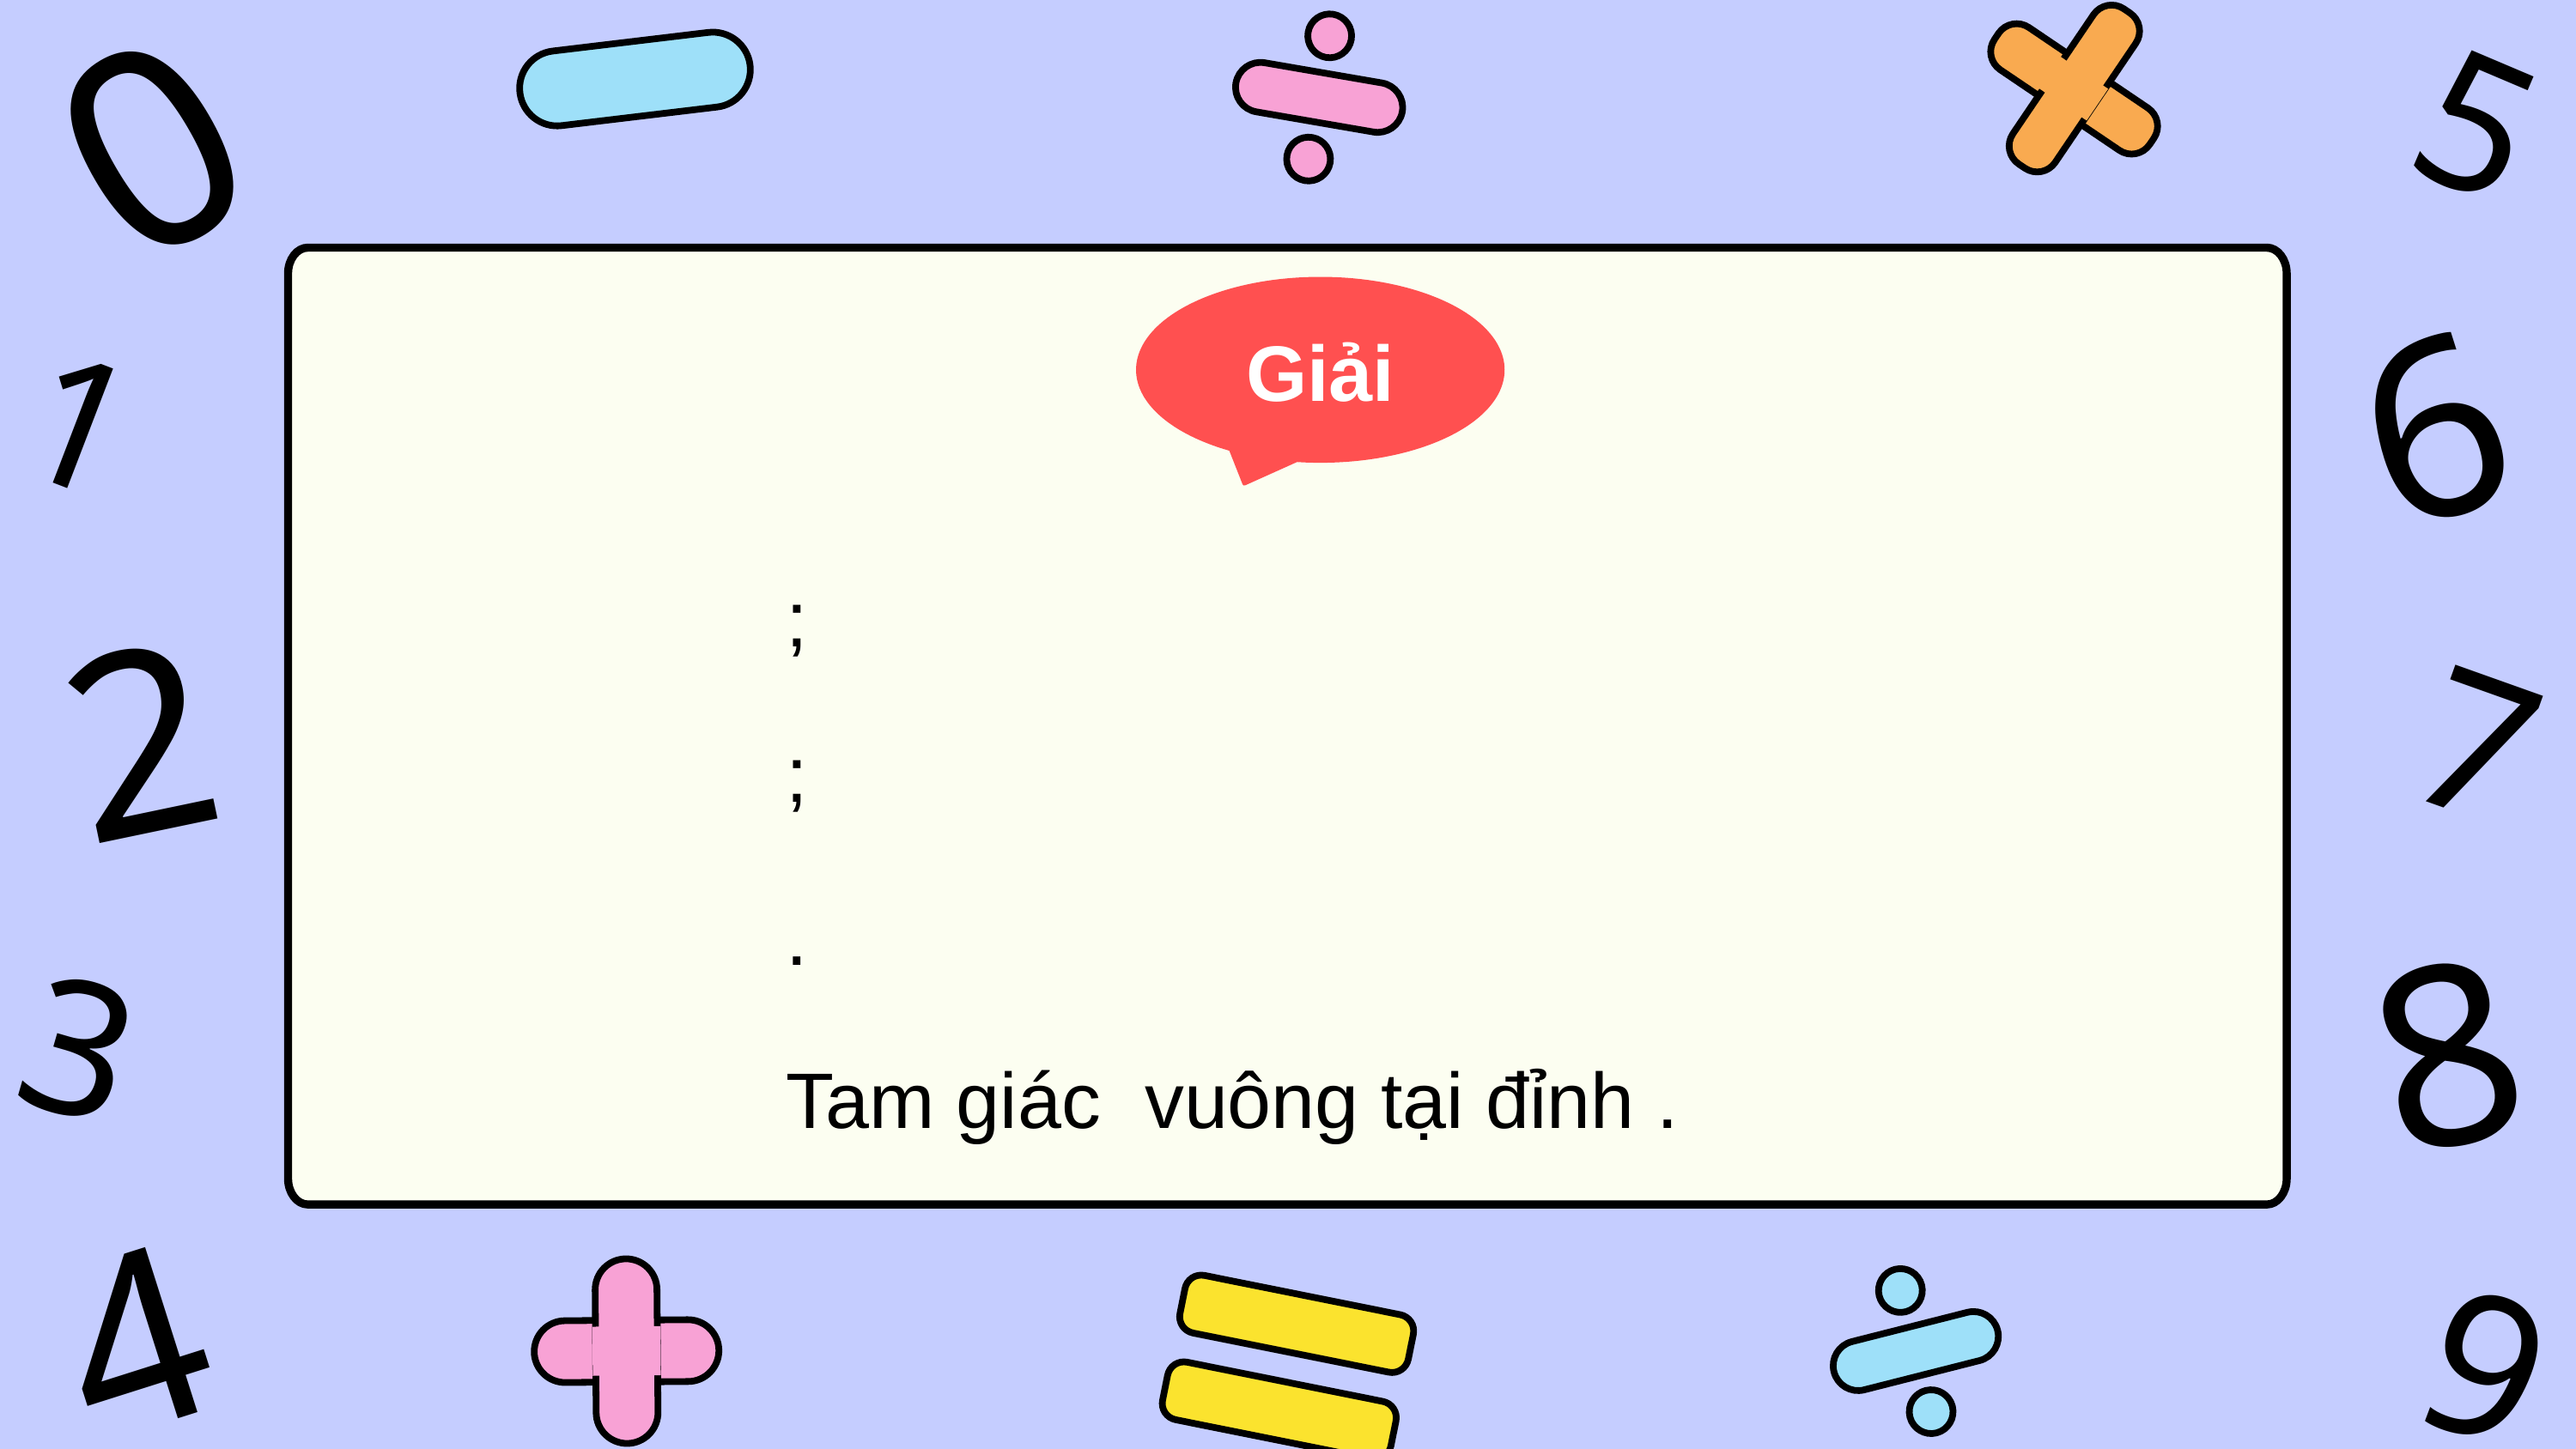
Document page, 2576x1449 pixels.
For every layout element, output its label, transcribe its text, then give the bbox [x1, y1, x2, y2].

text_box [1982, 0, 2166, 181]
text_box 5 [2341, 0, 2576, 263]
text_box 0 [0, 0, 324, 336]
text_box 9 [2342, 1197, 2576, 1449]
text_box 2 [0, 527, 282, 910]
text_box 8 [2310, 852, 2575, 1214]
text_box 4 [0, 1131, 301, 1449]
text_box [519, 40, 751, 117]
text_box 6 [2293, 215, 2576, 602]
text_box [1234, 12, 1404, 183]
text_box 7 [2355, 580, 2576, 878]
text_box 1 [0, 264, 219, 550]
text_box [1831, 1266, 2001, 1436]
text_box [288, 247, 2287, 1205]
text_box 3 [0, 902, 201, 1165]
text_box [1171, 1293, 1405, 1441]
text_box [530, 1254, 724, 1448]
